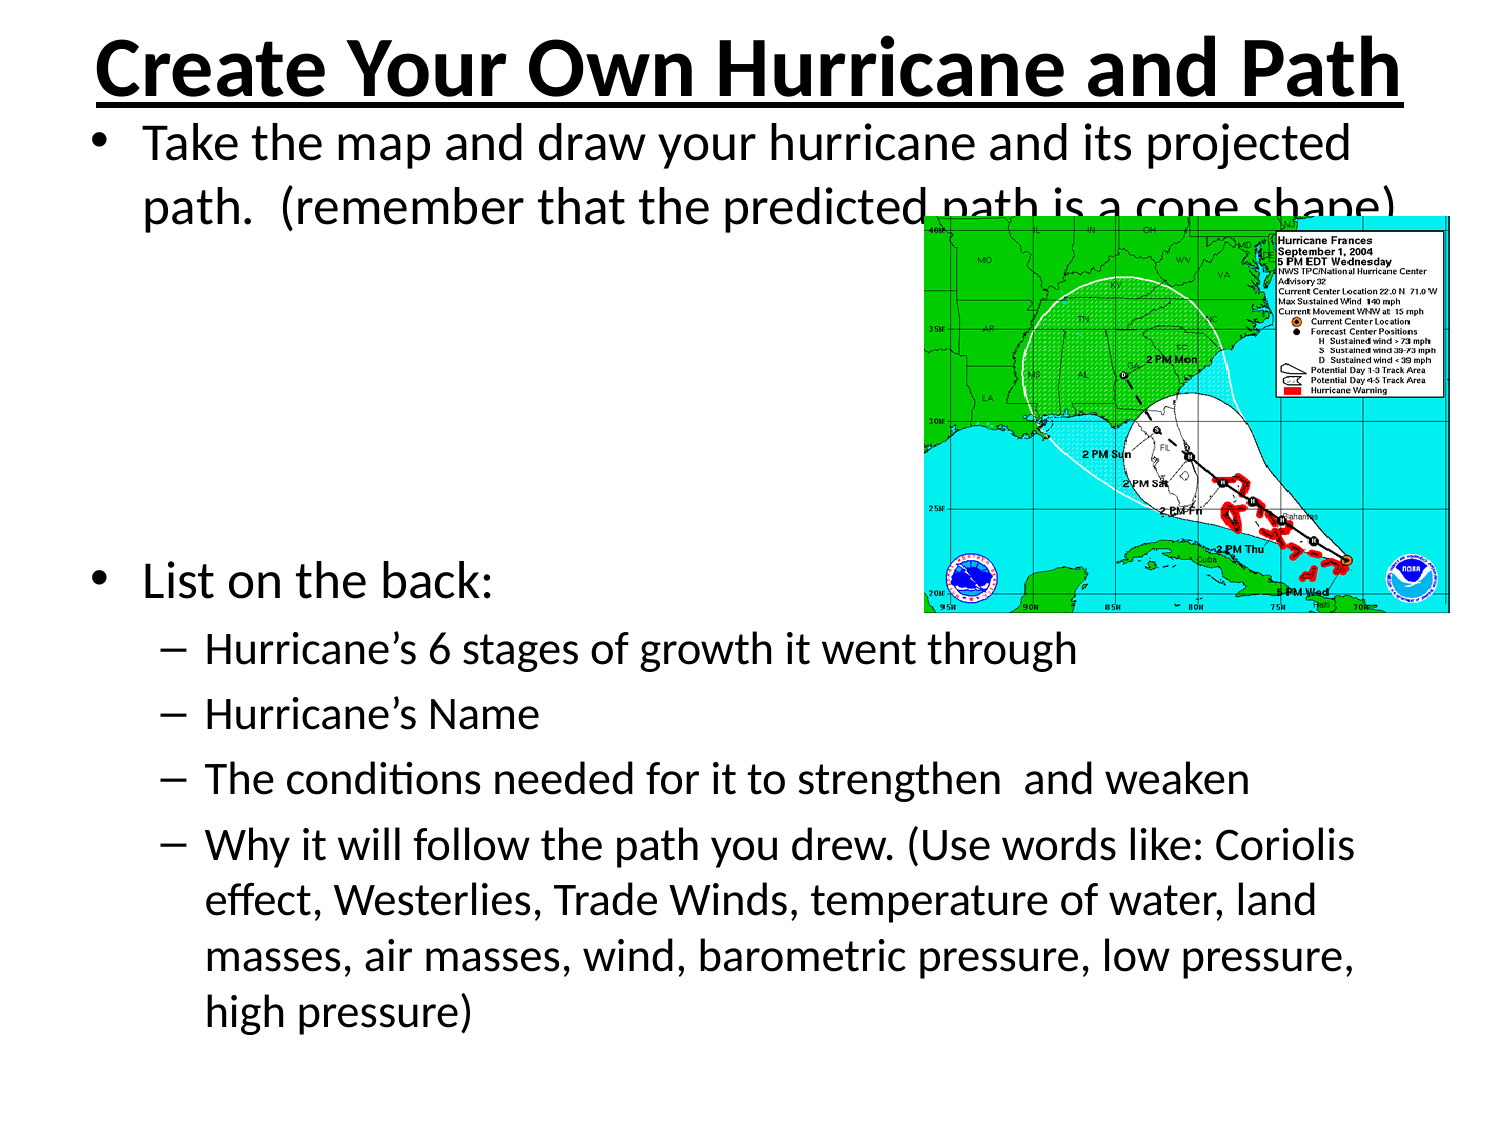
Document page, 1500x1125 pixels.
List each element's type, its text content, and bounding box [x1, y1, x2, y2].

list Take the map and draw your hurricane and its projected path. (remember that the predicted path is a cone shape) List on the back: Hurricane’s 6 stages of growth it went through Hurricane’s Name The conditions needed for it to strengthen and weaken Why it will follow the path you drew. (Use words like: Coriolis effect, Westerlies, Trade Winds, temperature of water, land masses, air masses, wind, barometric pressure, low pressure, high pressure) [75, 99, 1425, 1063]
title Create Your Own Hurricane and Path [75, 0, 1425, 99]
picture [924, 216, 1450, 613]
